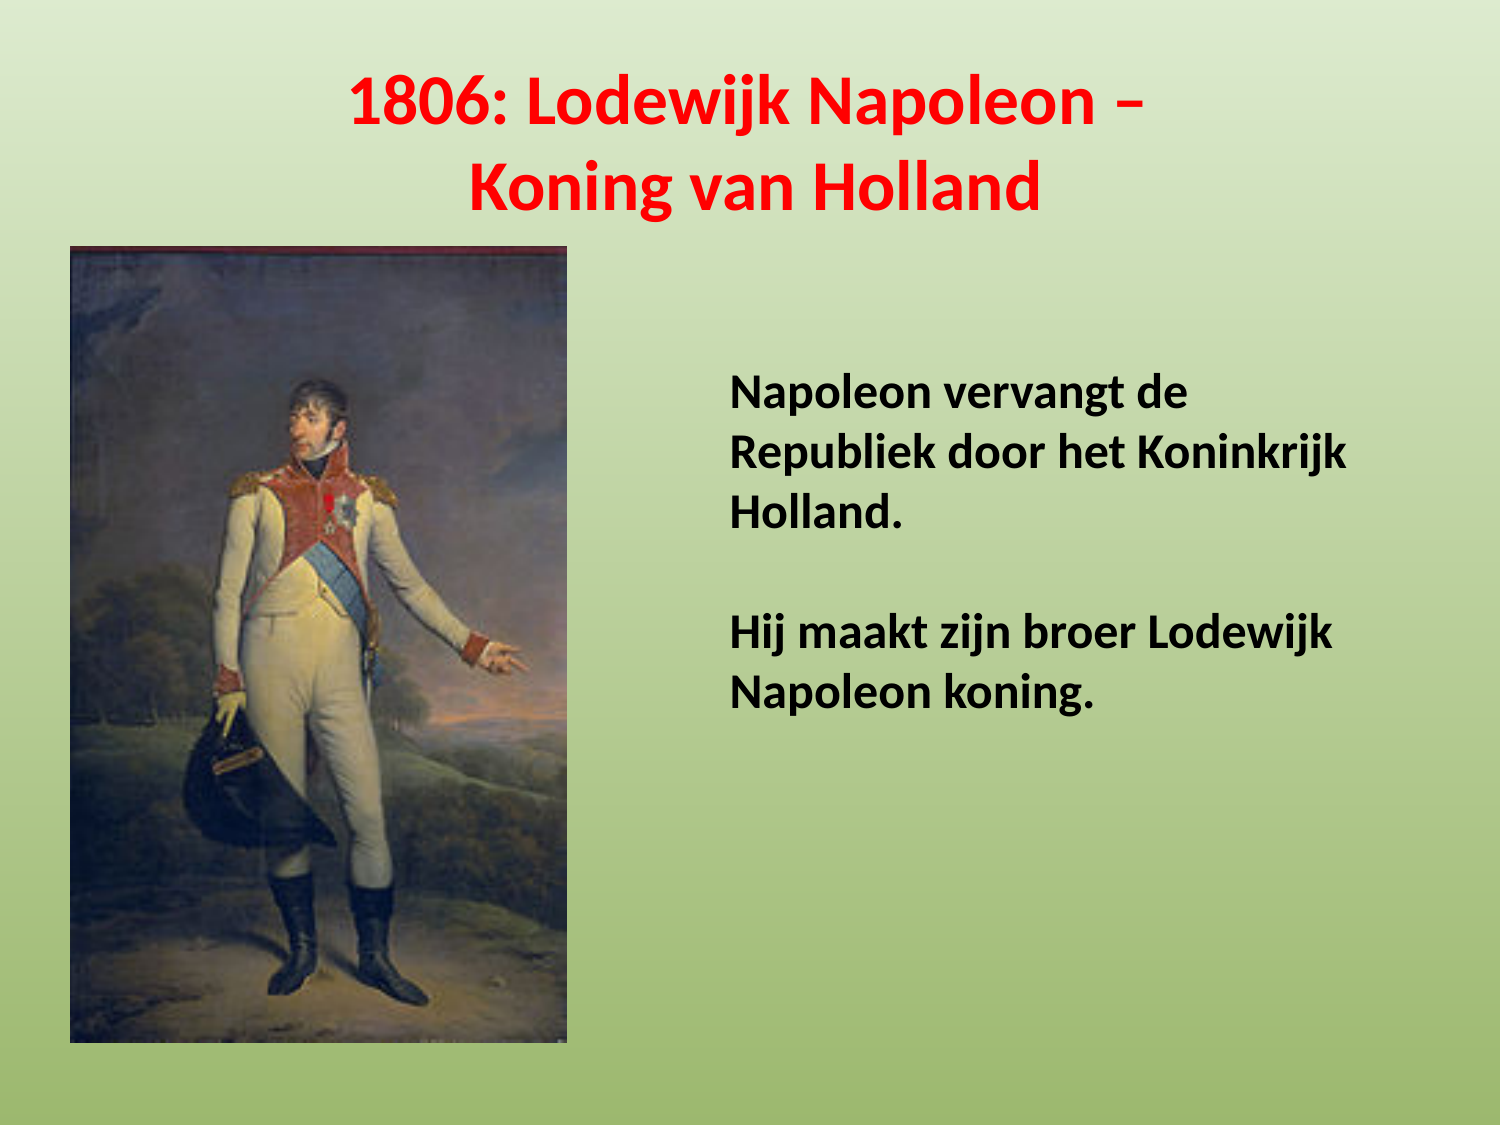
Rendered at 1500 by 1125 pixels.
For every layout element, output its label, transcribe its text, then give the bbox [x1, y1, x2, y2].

title 1806: Lodewijk Napoleon – Koning van Holland [29, 45, 1483, 233]
text_box Napoleon vervangt de Republiek door het Koninkrijk Holland. Hij maakt zijn broer Lodewijk Napoleon koning. [714, 351, 1383, 727]
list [70, 245, 567, 1043]
